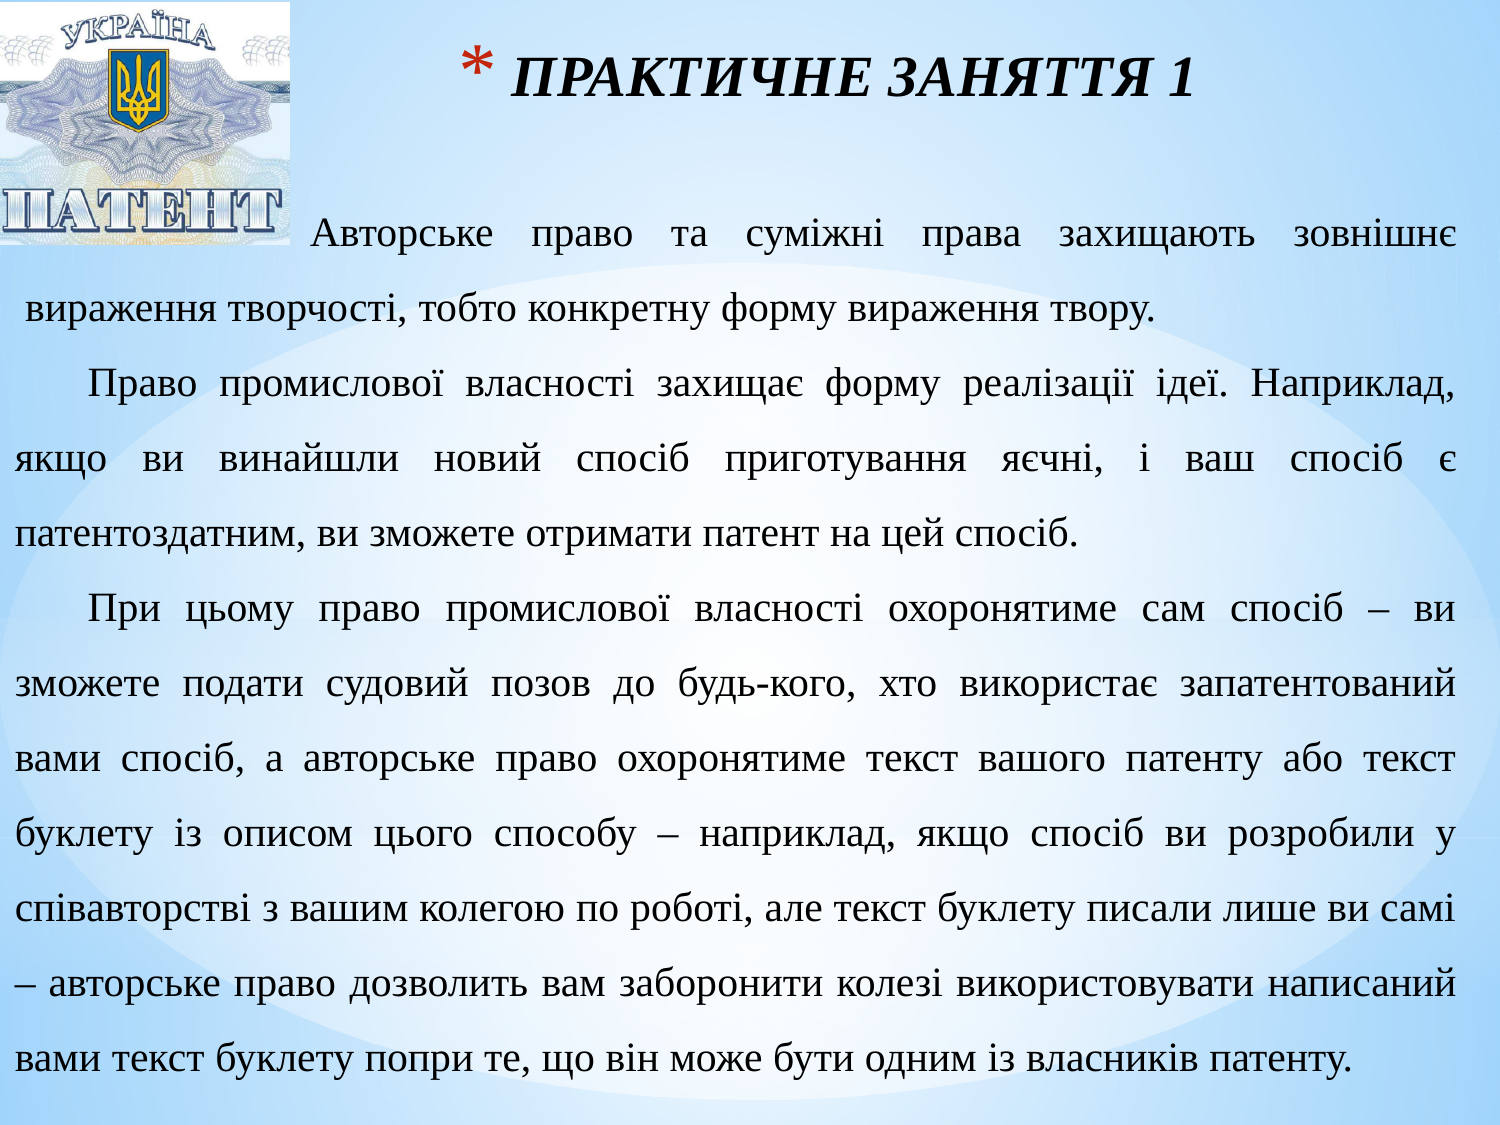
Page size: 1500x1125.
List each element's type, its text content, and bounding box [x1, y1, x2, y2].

title ПРАКТИЧНЕ ЗАНЯТТЯ 1 [295, 30, 1427, 114]
picture [0, 2, 290, 245]
text_box Авторське право та суміжні права захищають зовнішнє вираження творчості, тобто конкретну форму вираження твору. Право промислової власності захищає форму реалізації ідеї. Наприклад, якщо ви винайшли новий спосіб приготування яєчні, і ваш спосіб є патентоздатним, ви зможете отримати патент на цей спосіб. При цьому право промислової власності охоронятиме сам спосіб – ви зможете подати судовий позов до будь-кого, хто використає запатентований вами спосіб, а авторське право охоронятиме текст вашого патенту або текст буклету із описом цього способу – наприклад, якщо спосіб ви розробили у співавторстві з вашим колегою по роботі, але текст буклету писали лише ви самі – авторське право дозволить вам заборонити колезі використовувати написаний вами текст буклету попри те, що він може бути одним із власників патенту. [0, 172, 1483, 1088]
